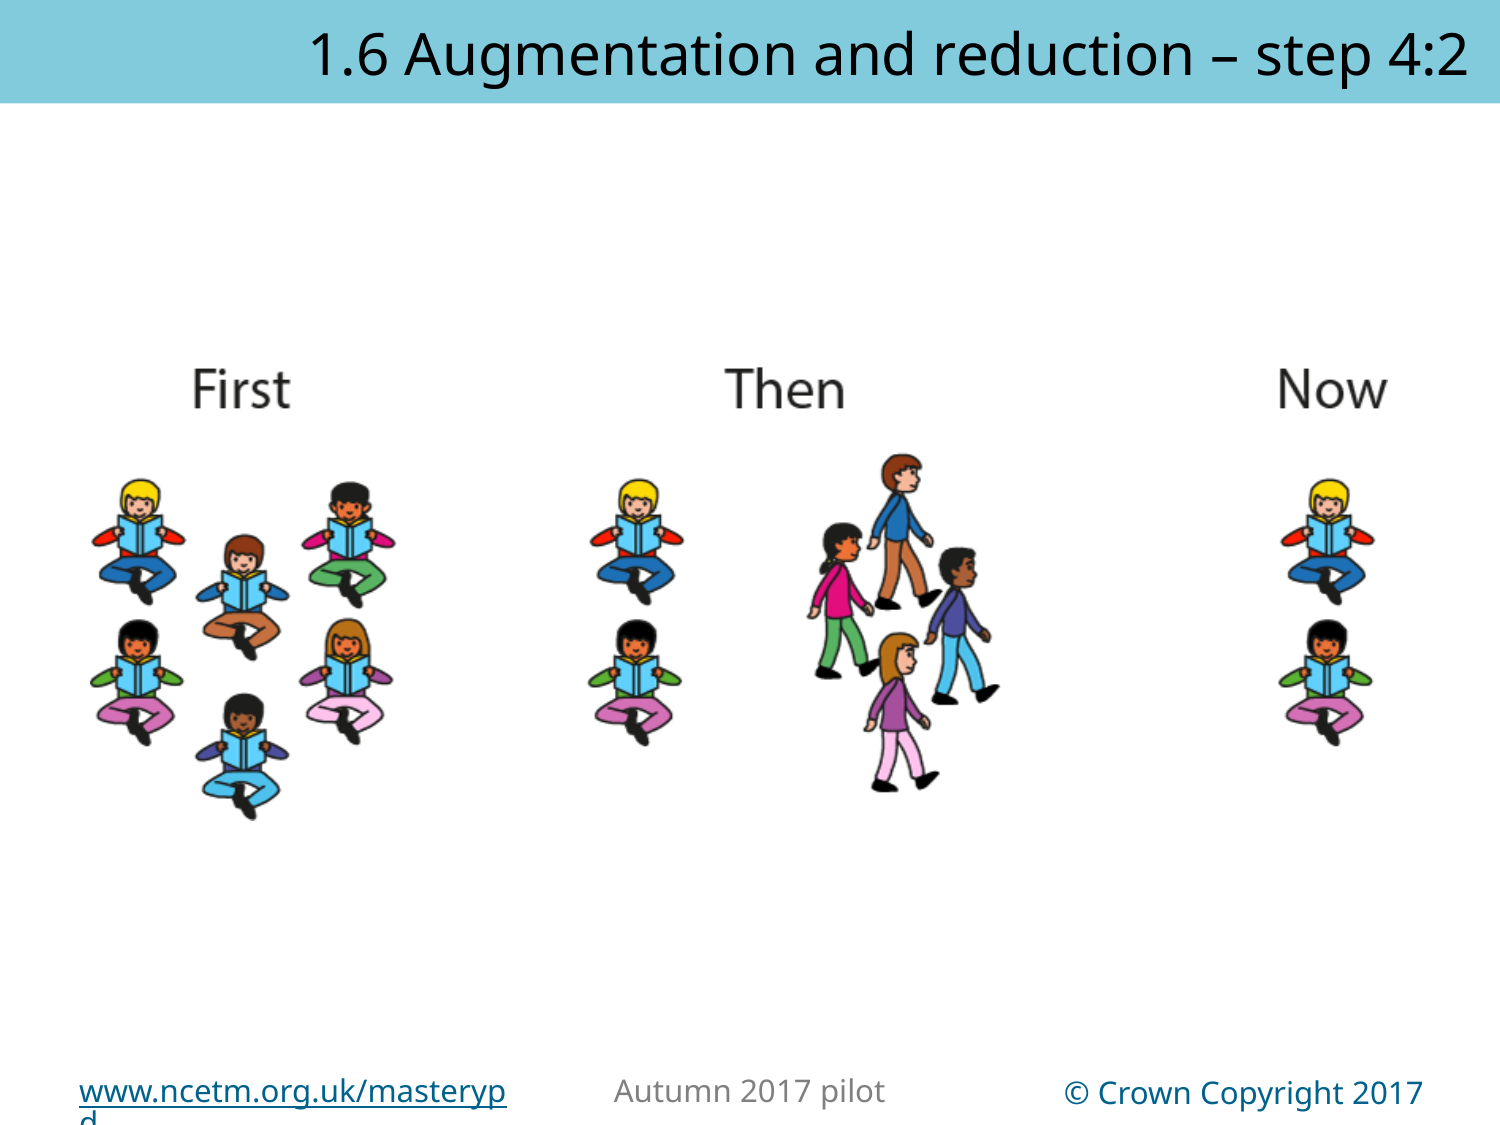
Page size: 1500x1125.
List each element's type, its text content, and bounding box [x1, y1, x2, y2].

picture [90, 361, 1389, 821]
list 1.6 Augmentation and reduction – step 4:2 [0, 0, 1500, 104]
